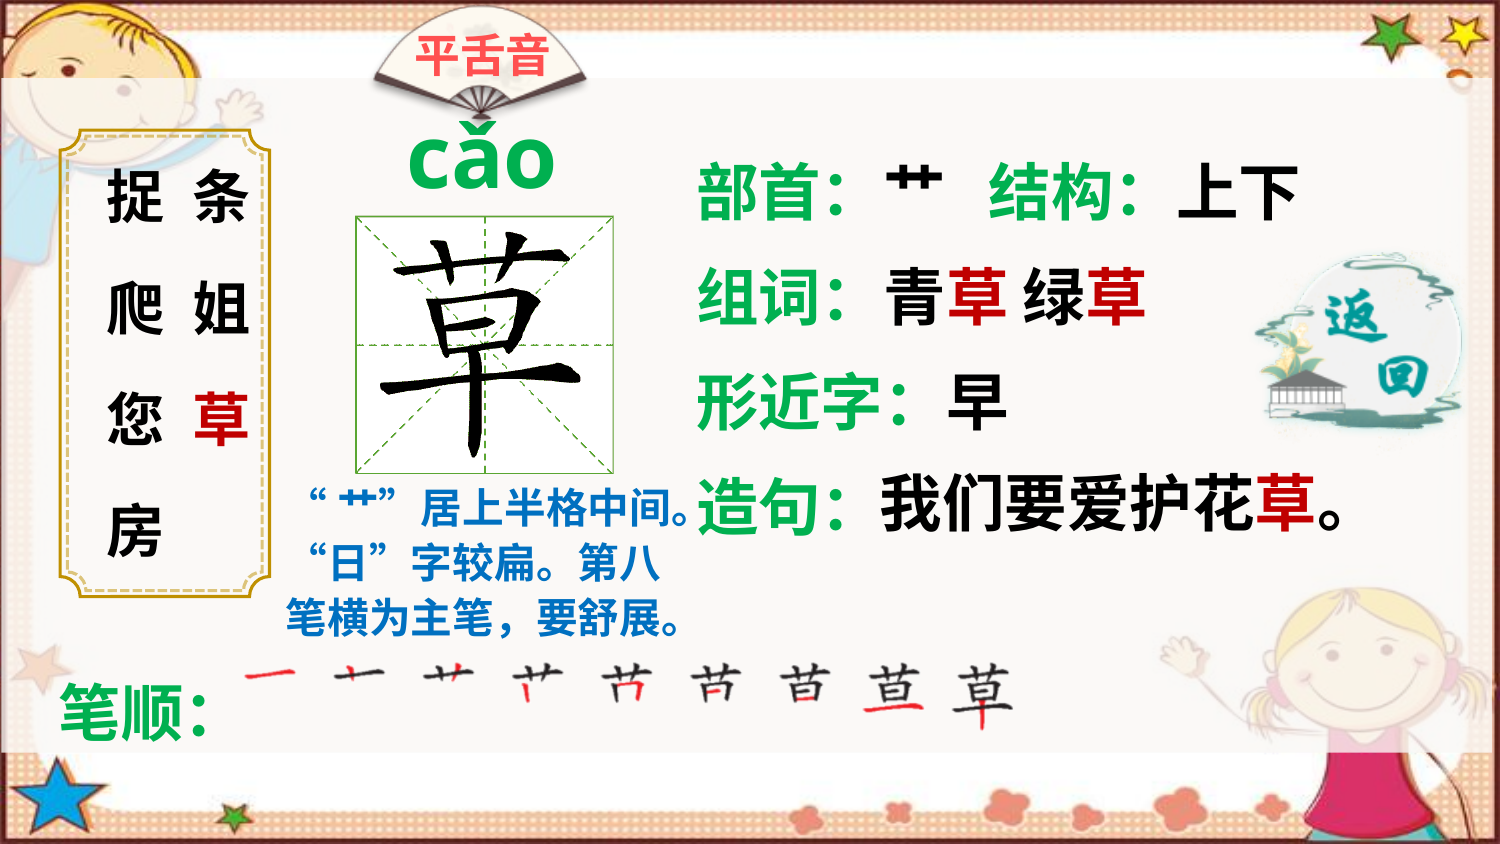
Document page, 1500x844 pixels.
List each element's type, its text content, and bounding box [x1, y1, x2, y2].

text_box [372, 0, 588, 127]
text_box 部首：艹 结构：上下 组词：青草 绿草 形近字：早 造句： [681, 115, 1500, 551]
text_box cǎo [343, 93, 620, 213]
text_box 笔顺： [43, 629, 302, 757]
picture [1249, 234, 1485, 466]
text_box “艹”居上半格中间。“日”字较扁。第八笔横为主笔，要舒展。 [270, 469, 704, 650]
text_box 我们要爱护花草。 [865, 442, 1500, 547]
picture [355, 215, 615, 474]
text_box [60, 130, 270, 597]
picture [588, 0, 1500, 115]
picture [242, 661, 1018, 735]
picture [0, 0, 1500, 844]
